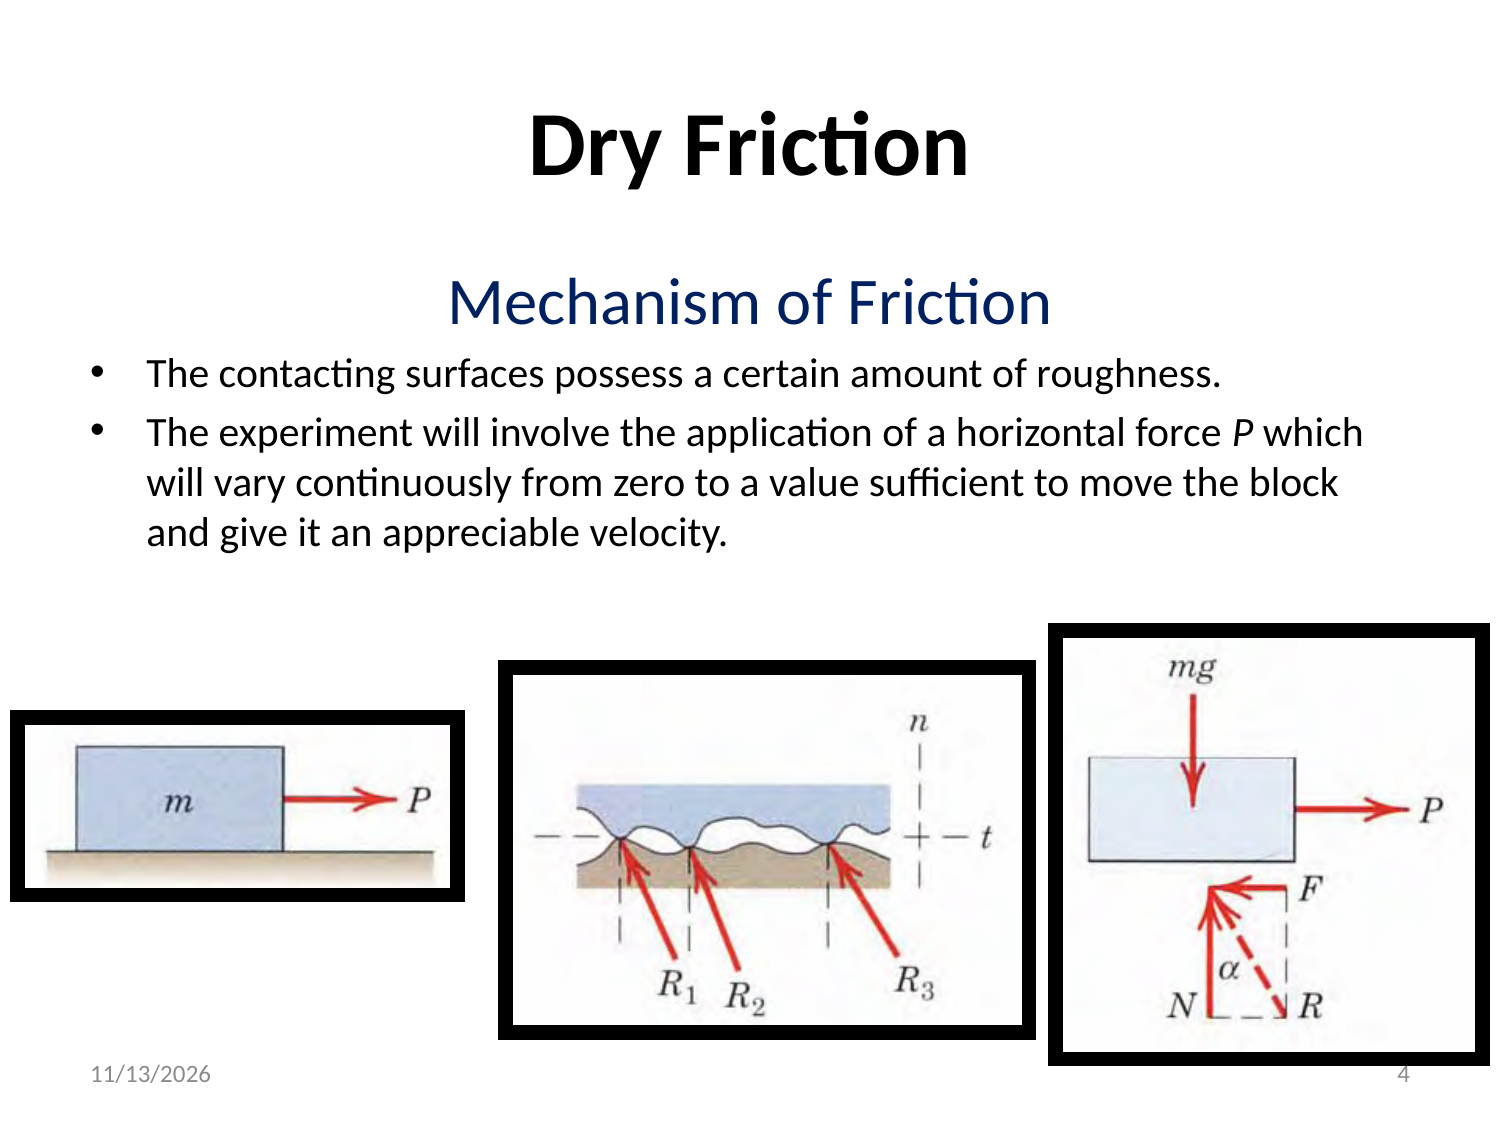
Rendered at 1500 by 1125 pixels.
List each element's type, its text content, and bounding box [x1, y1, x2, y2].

title Dry Friction [75, 45, 1425, 233]
picture [1062, 637, 1476, 1052]
slide_number 4 [1074, 1066, 1425, 1103]
picture [512, 674, 1023, 1026]
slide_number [75, 1042, 425, 1103]
picture [24, 724, 451, 888]
list Mechanism of Friction The contacting surfaces possess a certain amount of roughness. The experiment will involve the application of a horizontal force P which will vary continuously from zero to a value sufficient to move the block and give it an appreciable velocity. [75, 249, 1425, 613]
